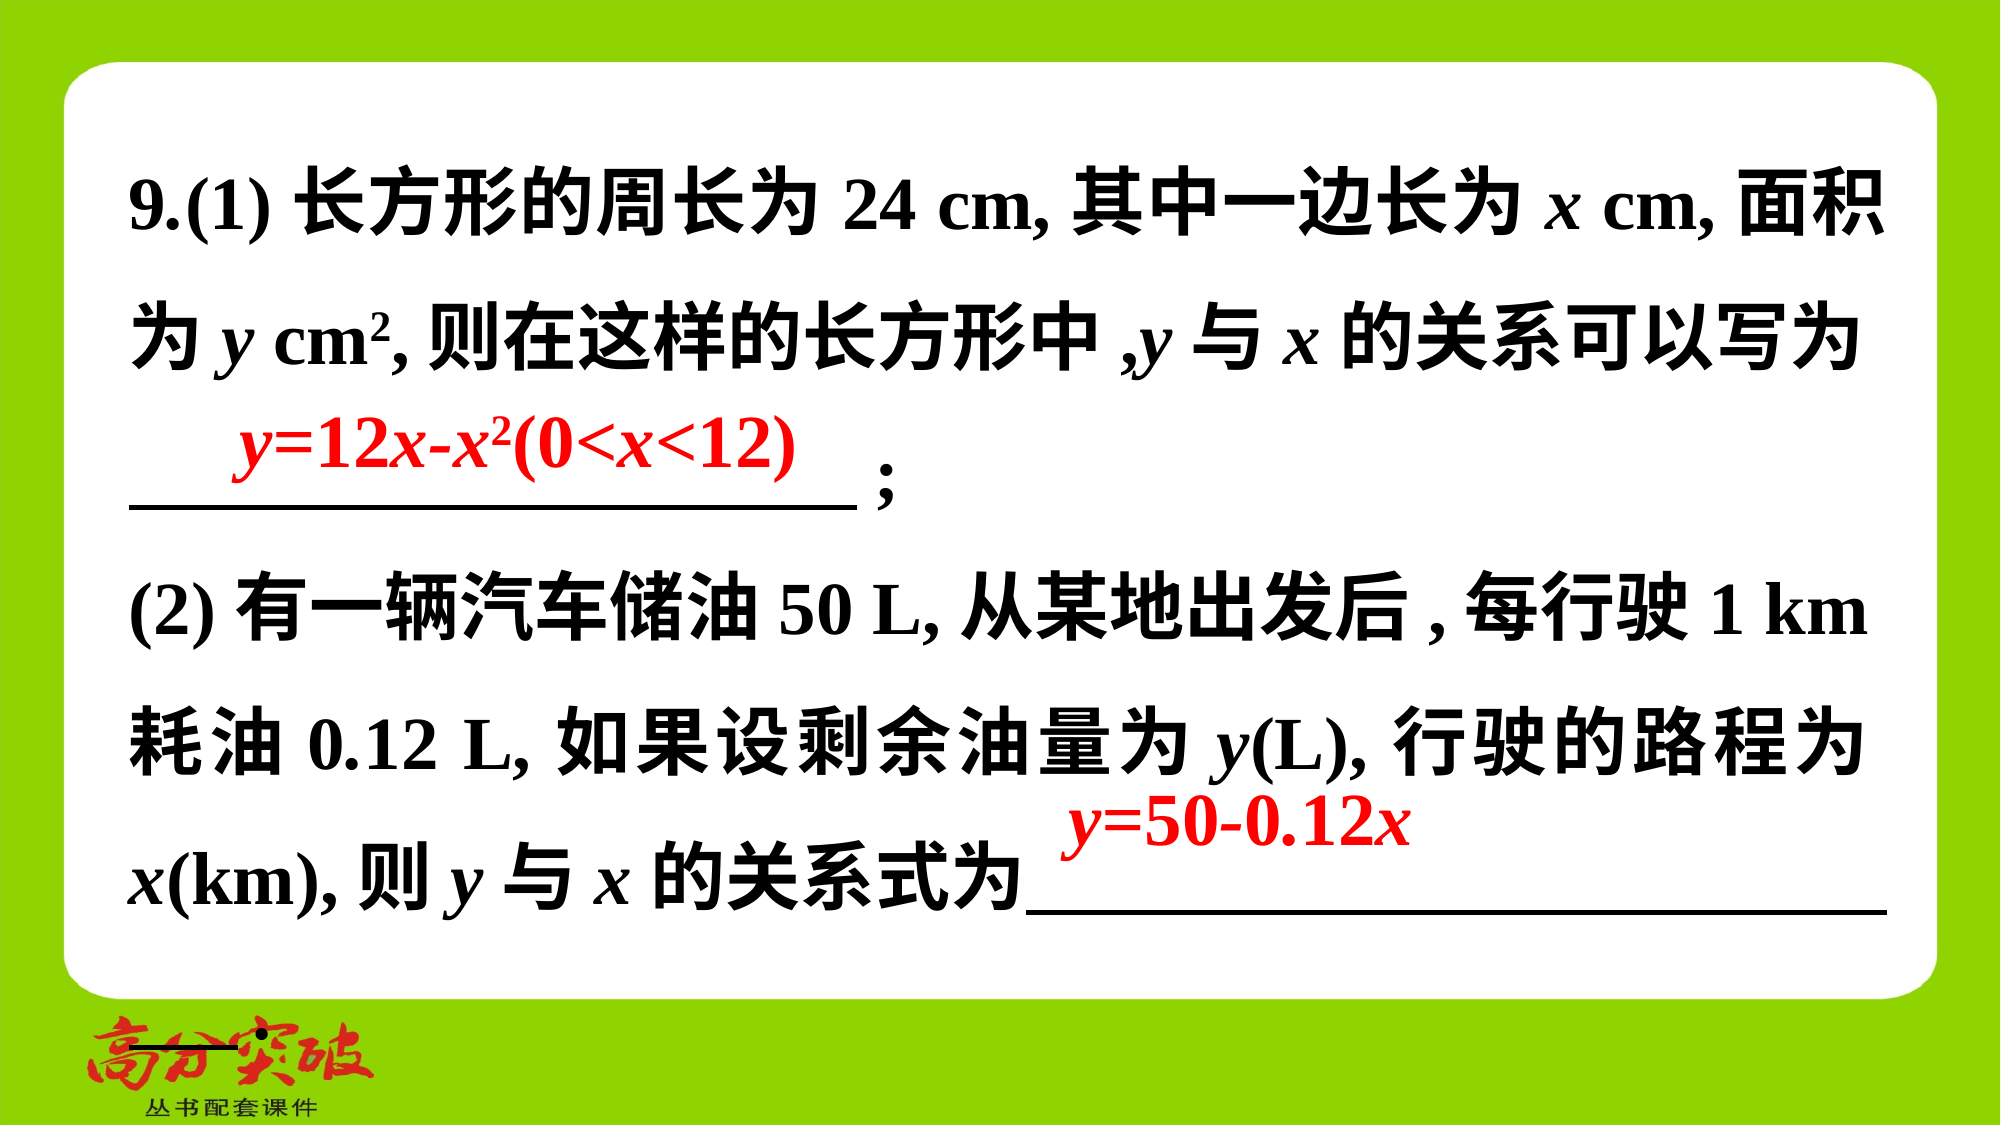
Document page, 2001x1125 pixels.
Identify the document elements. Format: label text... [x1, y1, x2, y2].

picture [0, 0, 2001, 1125]
text_box 9.(1)长方形的周长为24 cm,其中一边长为x cm,面积为y cm2,则在这样的长方形中,y与x的关系可以写为 ; (2)有一辆汽车储油50 L,从某地出发后,每行驶1 km耗油0.12 L,如果设剩余油量为y(L),行驶的路程为x(km),则y与x的关系式为 . [114, 101, 1902, 1062]
text_box y=12x-x2(0<x<12) [224, 385, 813, 490]
